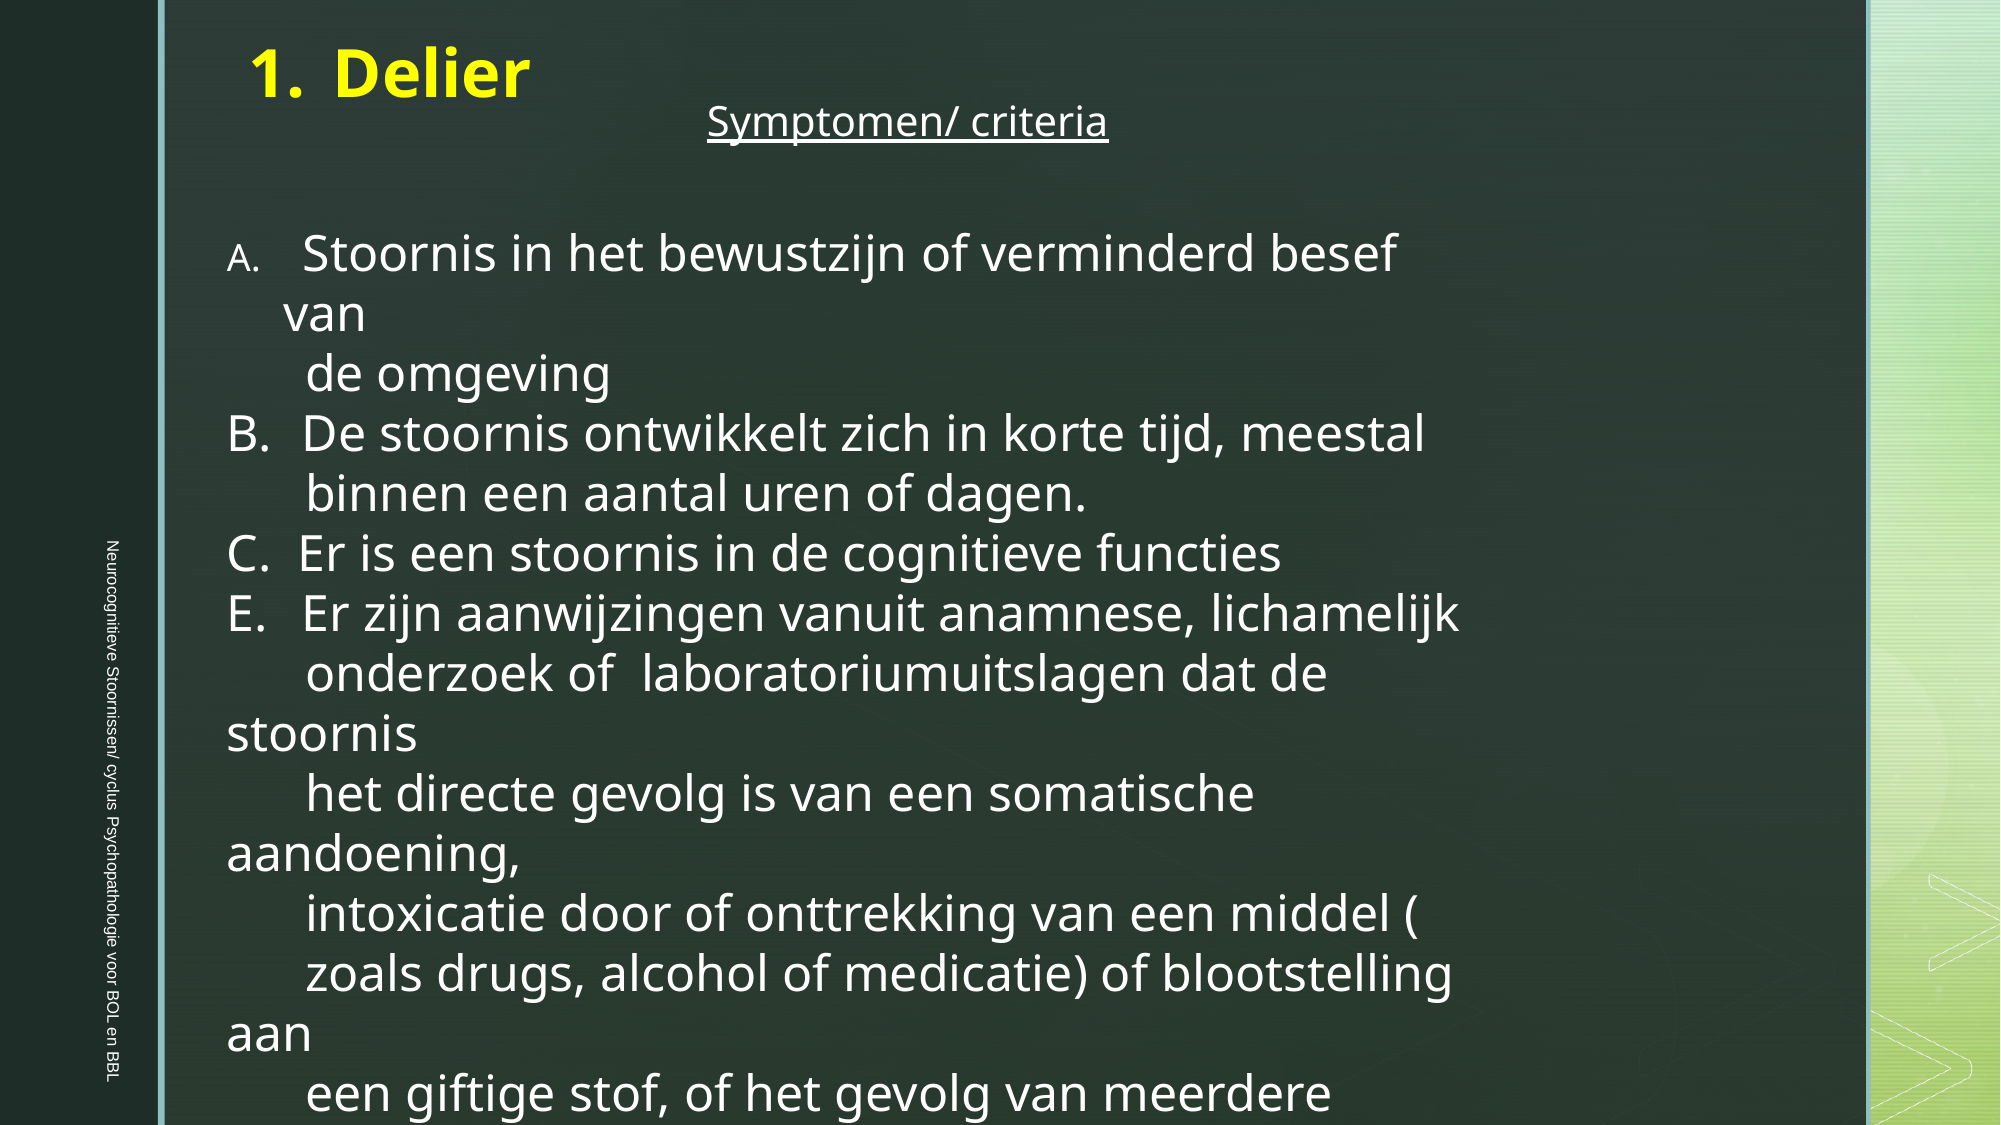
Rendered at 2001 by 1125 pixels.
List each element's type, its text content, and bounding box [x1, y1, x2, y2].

picture [1871, 0, 2001, 1125]
text_box Delier [233, 23, 1518, 119]
text_box Symptomen/ criteria [692, 87, 1620, 152]
text_box Stoornis in het bewustzijn of verminderd besef van de omgeving De stoornis ontwikkelt zich in korte tijd, meestal binnen een aantal uren of dagen. C. Er is een stoornis in de cognitieve functies Er zijn aanwijzingen vanuit anamnese, lichamelijk onderzoek of laboratoriumuitslagen dat de stoornis het directe gevolg is van een somatische aandoening, intoxicatie door of onttrekking van een middel ( zoals drugs, alcohol of medicatie) of blootstelling aan een giftige stof, of het gevolg van meerdere oorzaken Delier [212, 213, 1496, 1125]
footer Neurocognitieve Stoornissen/ cyclus Psychopathologie voor BOL en BBL [101, 132, 131, 1098]
